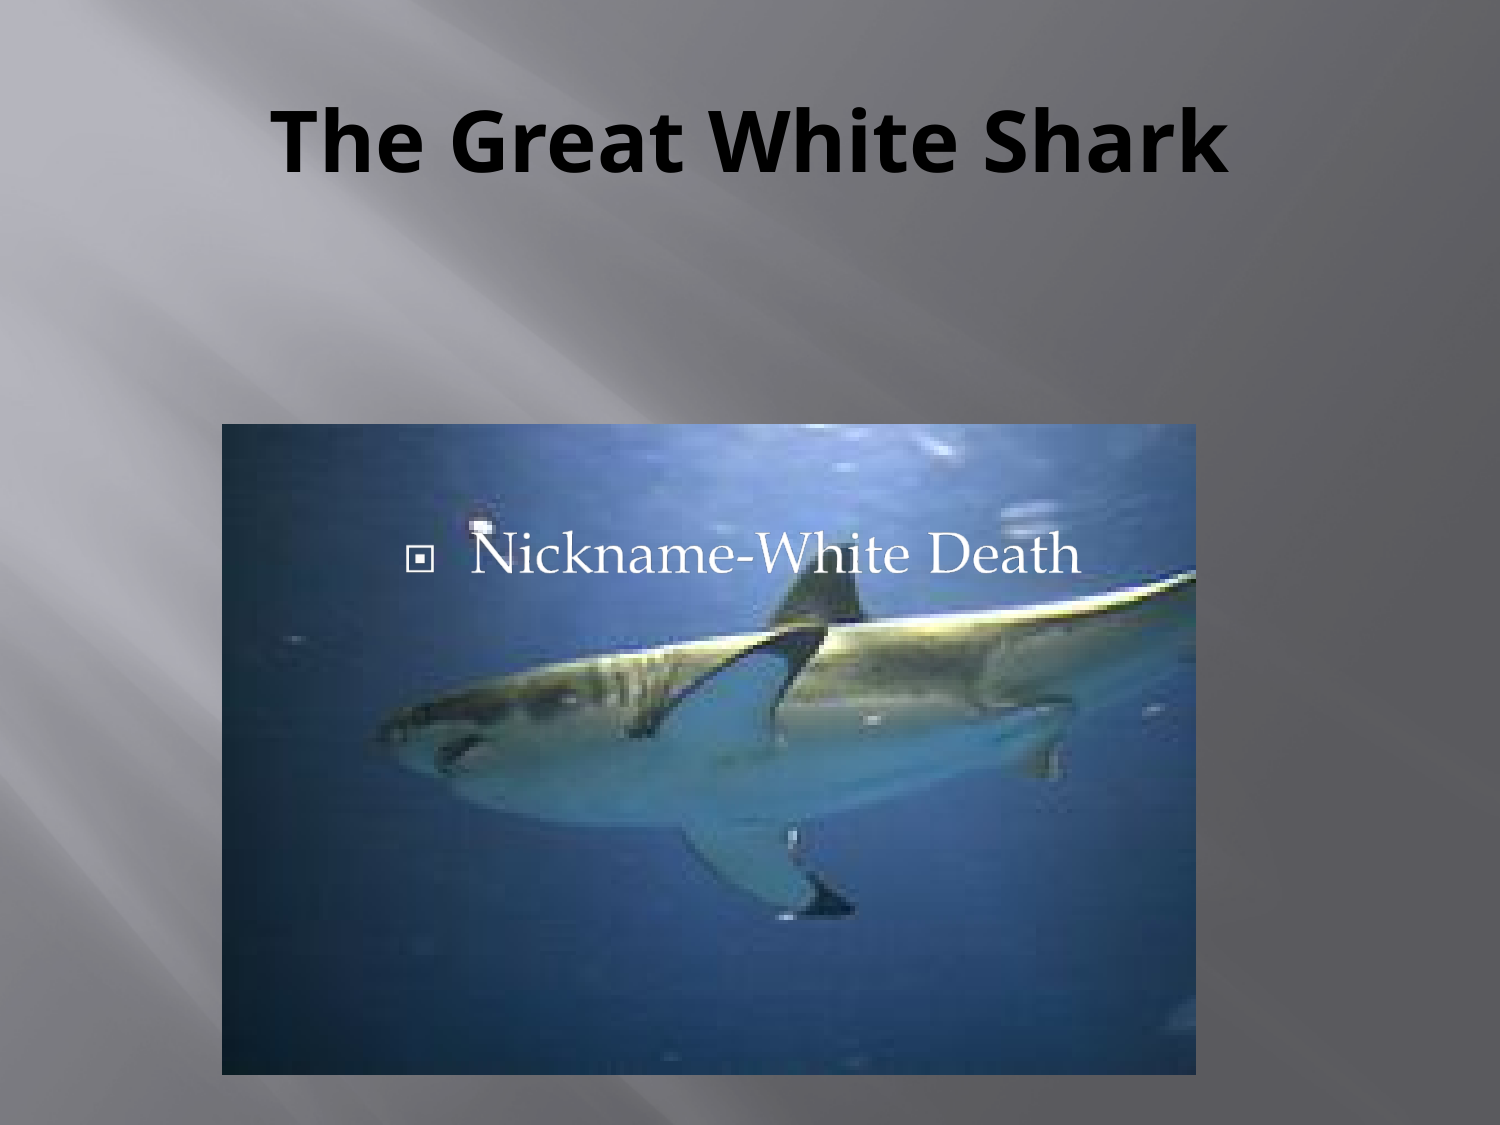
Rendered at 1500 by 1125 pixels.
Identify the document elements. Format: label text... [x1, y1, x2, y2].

picture [222, 424, 1196, 1076]
title The Great White Shark [75, 45, 1425, 233]
list [75, 262, 1425, 1035]
